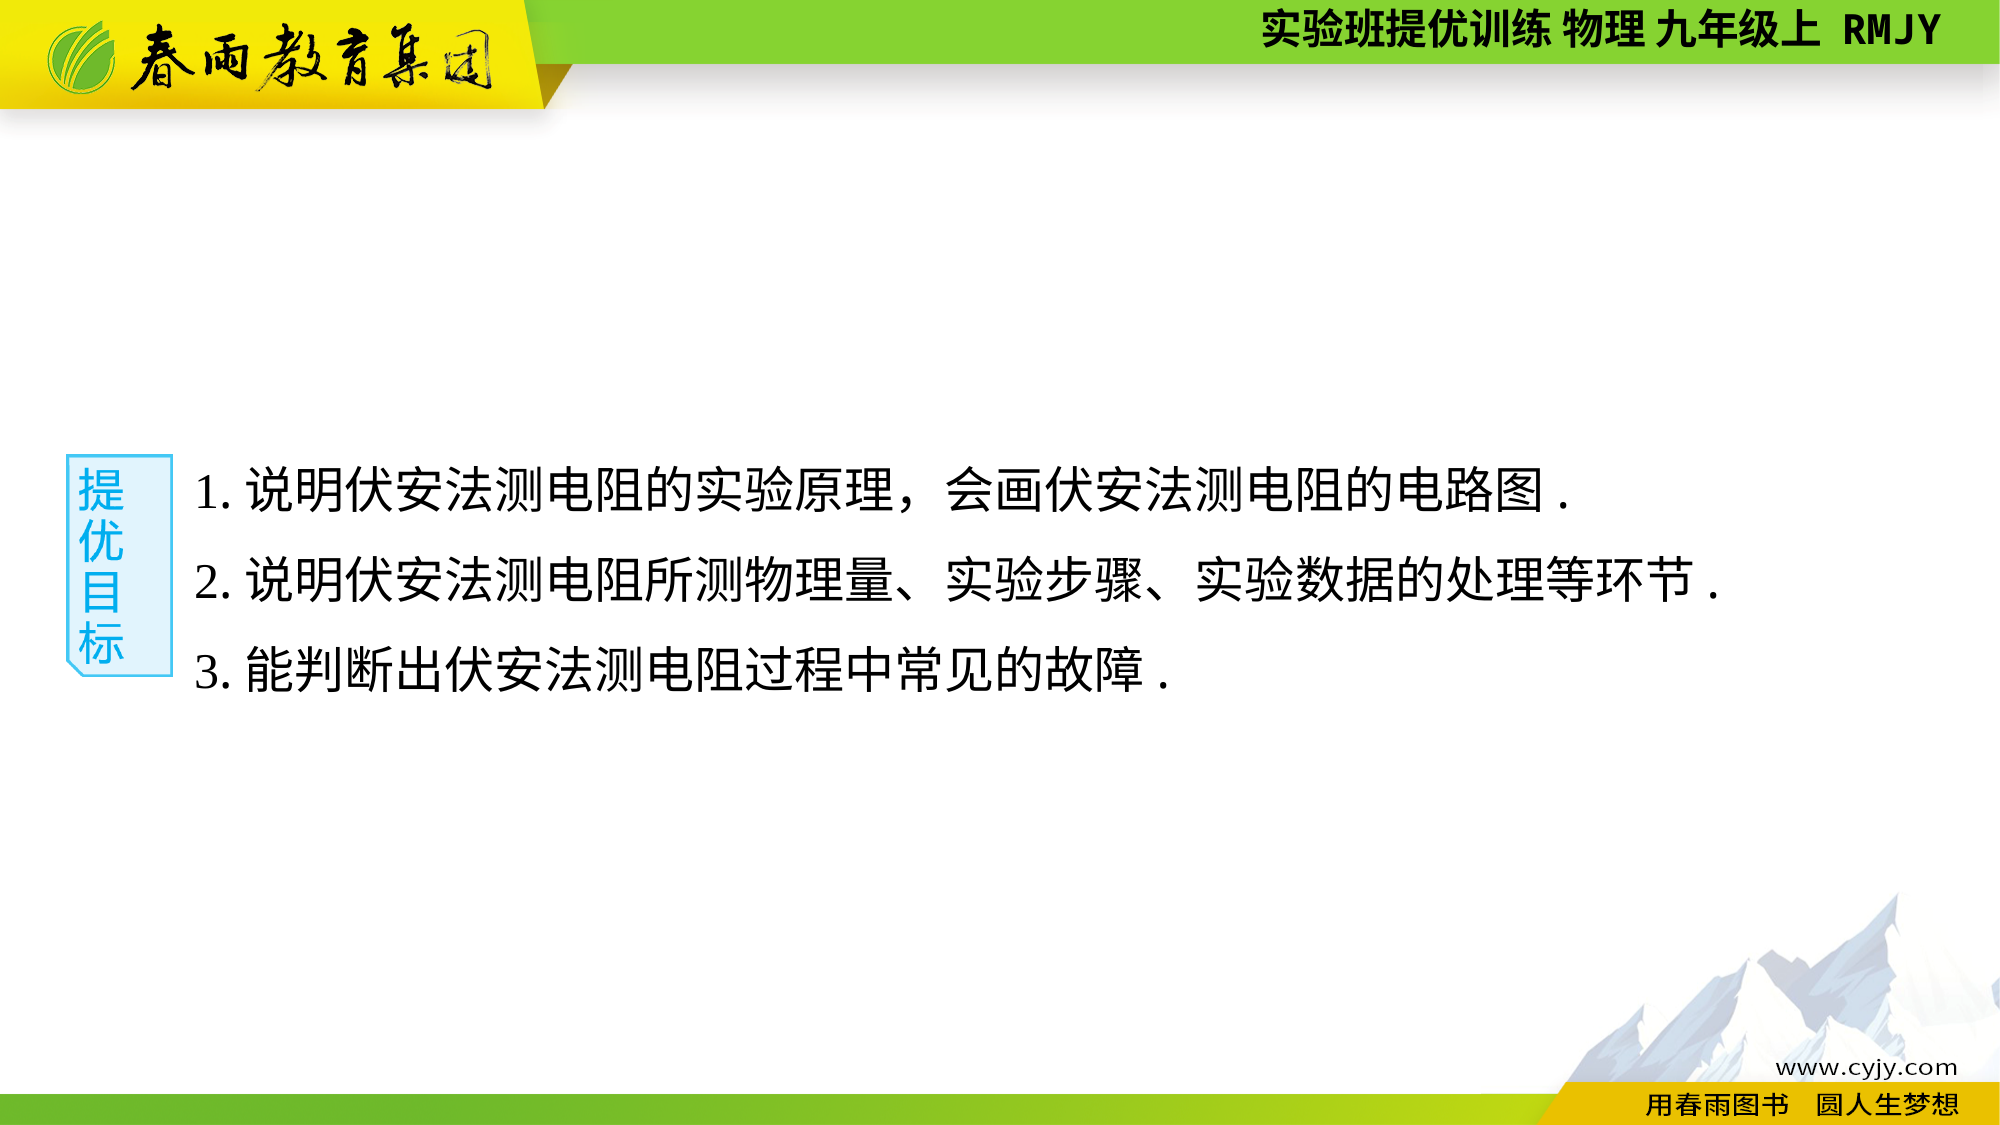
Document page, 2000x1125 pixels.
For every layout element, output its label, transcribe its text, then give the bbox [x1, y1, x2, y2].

picture [0, 0, 2000, 1125]
list 1.说明伏安法测电阻的实验原理，会画伏安法测电阻的电路图. 2.说明伏安法测电阻所测物理量、实验步骤、实验数据的处理等环节. 3.能判断出伏安法测电阻过程中常见的故障. [179, 420, 1935, 721]
